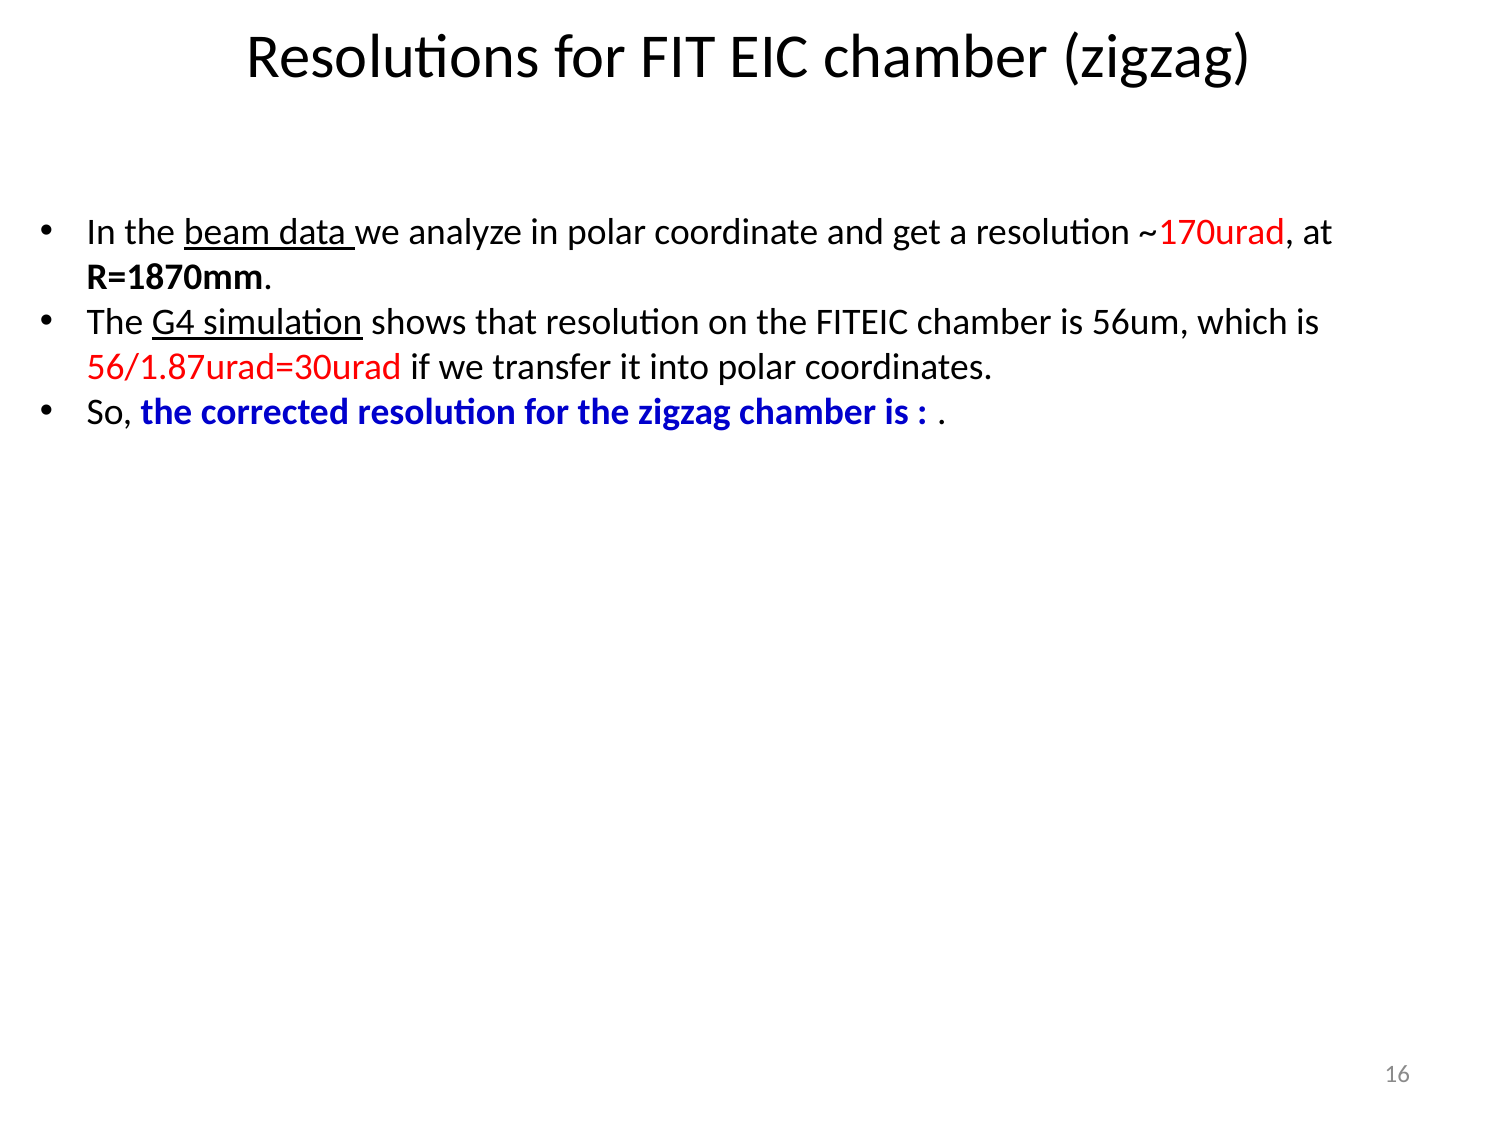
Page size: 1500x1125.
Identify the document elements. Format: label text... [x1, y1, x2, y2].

slide_number 16 [1074, 1042, 1425, 1103]
title Resolutions for FIT EIC chamber (zigzag) [75, 0, 1425, 105]
